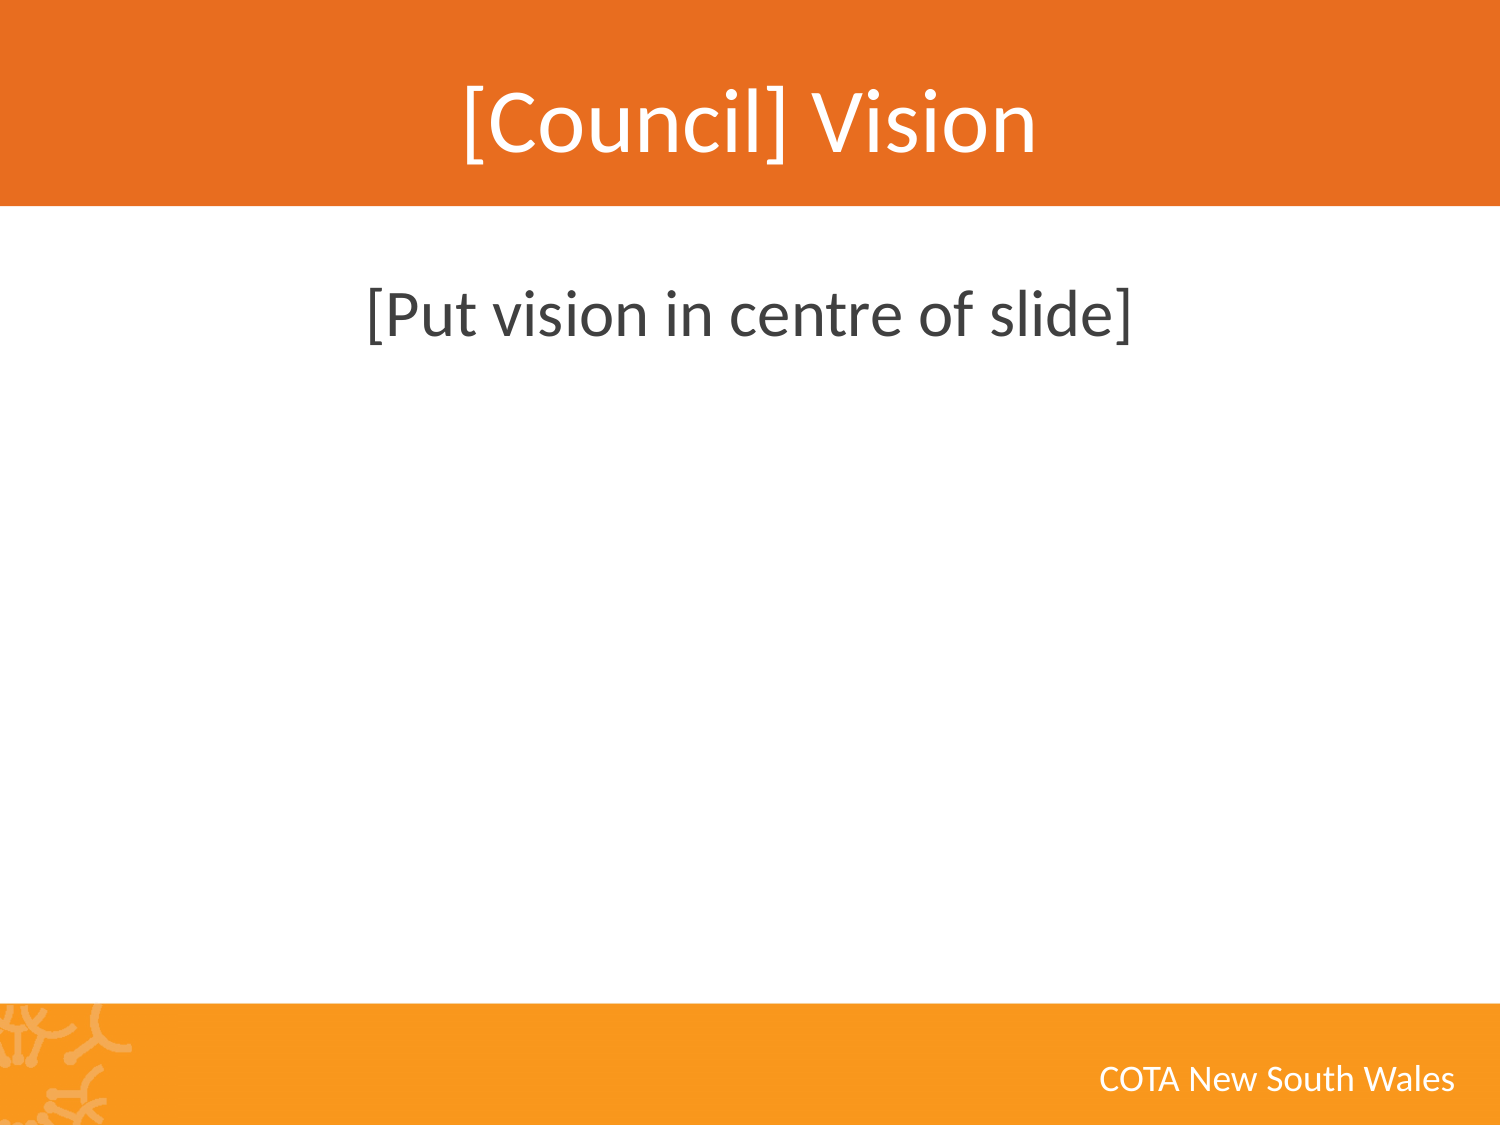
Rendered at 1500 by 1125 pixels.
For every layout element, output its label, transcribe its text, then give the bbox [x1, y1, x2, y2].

picture [0, 1002, 1500, 1125]
title [Council] Vision [0, 0, 1500, 233]
list [Put vision in centre of slide] [75, 262, 1425, 997]
